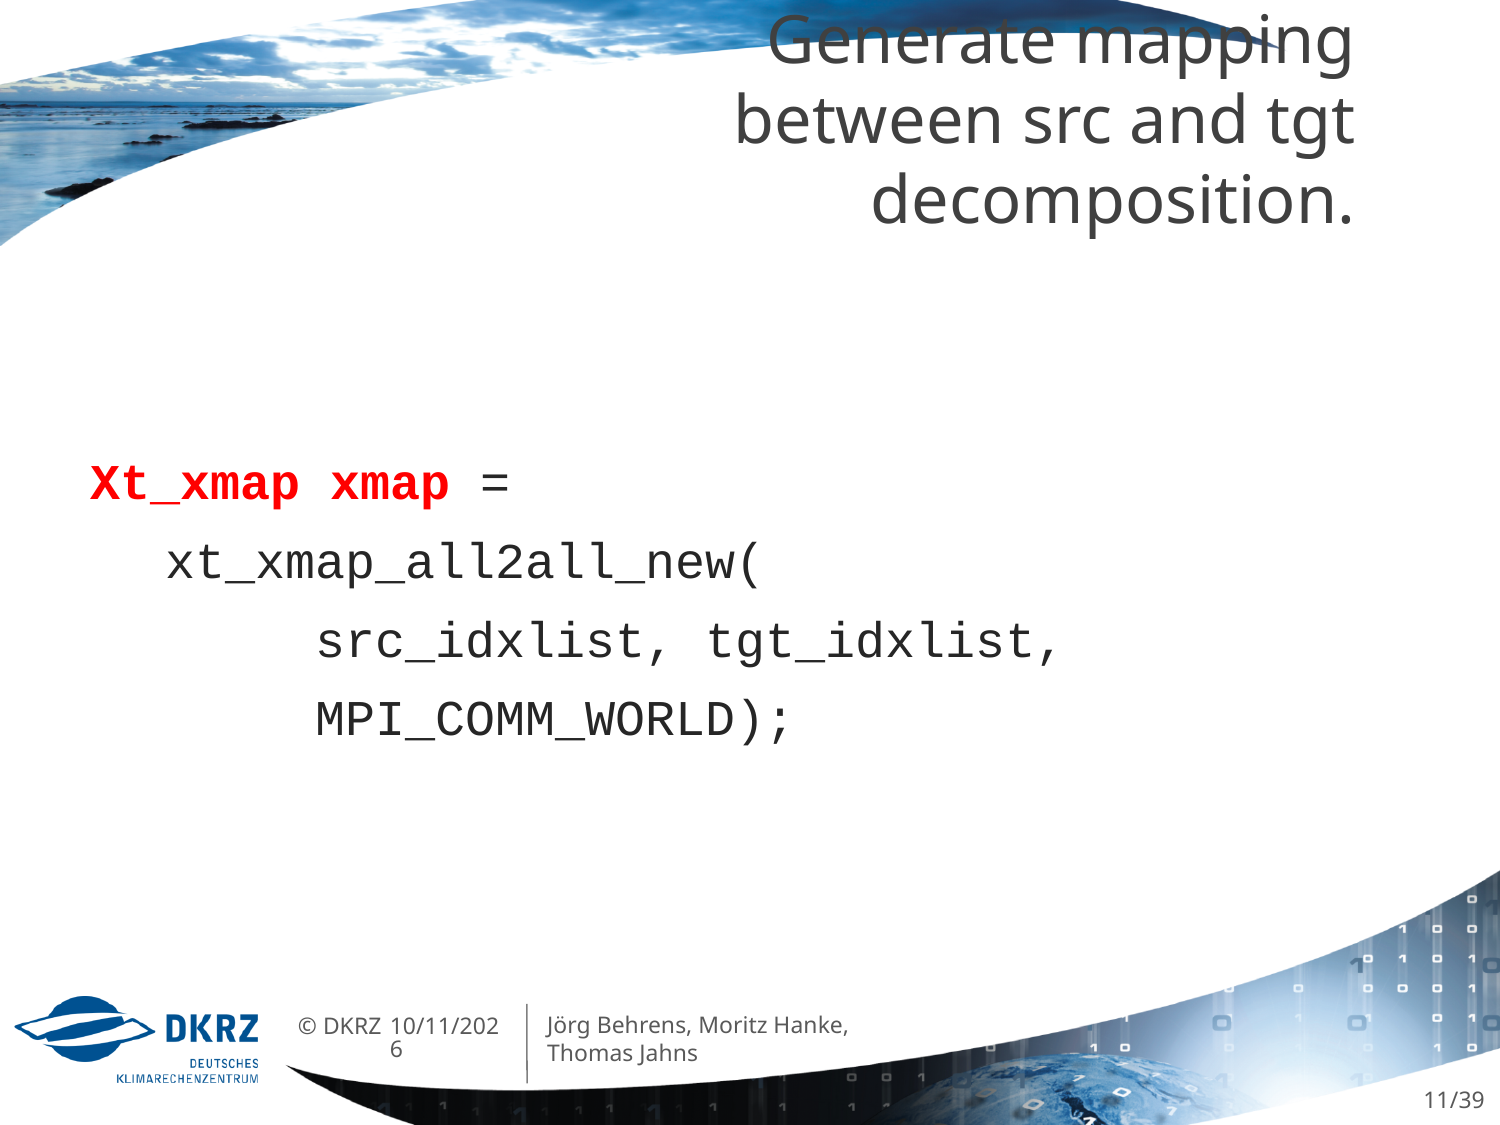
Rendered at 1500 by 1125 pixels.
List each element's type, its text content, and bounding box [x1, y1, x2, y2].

list Xt_xmap xmap = xt_xmap_all2all_new( src_idxlist, tgt_idxlist, MPI_COMM_WORLD); [74, 210, 1426, 985]
title Generate mapping between src and tgt decomposition. [480, 70, 1372, 165]
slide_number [375, 1004, 528, 1052]
slide_number 11 [1333, 1078, 1465, 1125]
picture [0, 0, 1288, 246]
footer Jörg Behrens, Moritz Hanke, Thomas Jahns [532, 1003, 884, 1082]
picture [285, 867, 1500, 1125]
picture [14, 996, 258, 1083]
